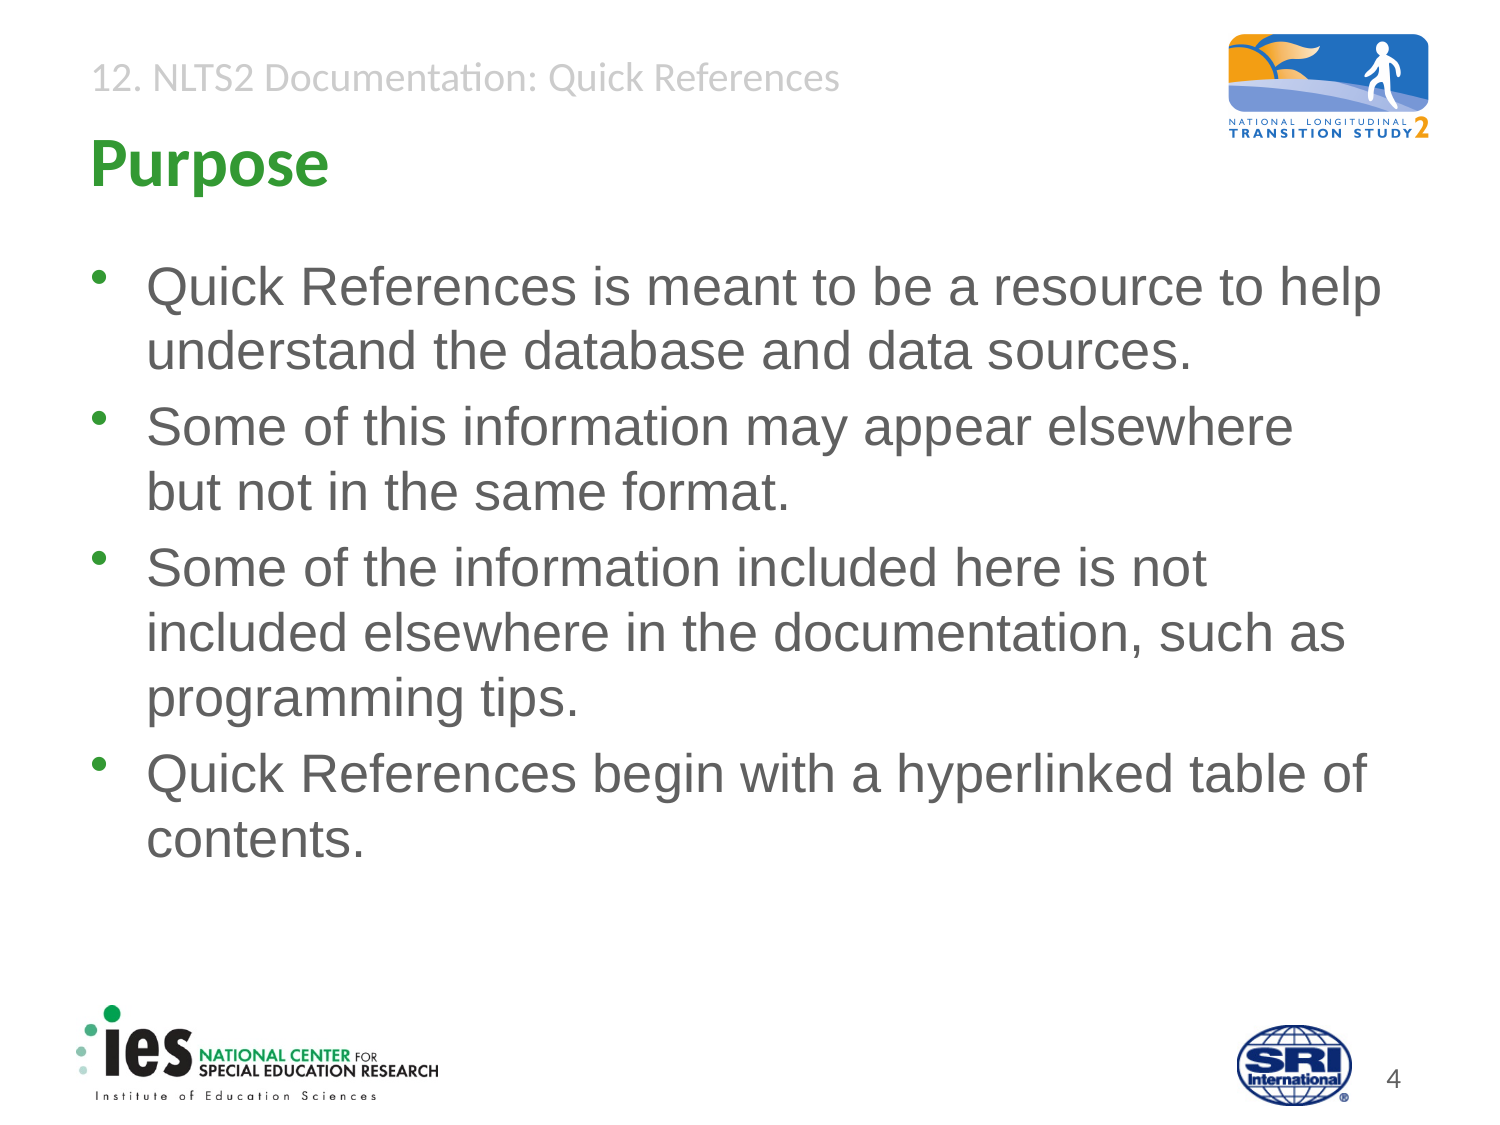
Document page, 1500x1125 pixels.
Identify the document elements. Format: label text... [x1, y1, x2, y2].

picture [76, 1005, 438, 1100]
list Quick References is meant to be a resource to help understand the database and data sources. Some of this information may appear elsewhere but not in the same format. Some of the information included here is not included elsewhere in the documentation, such as programming tips. Quick References begin with a hyperlinked table of contents. [74, 243, 1426, 987]
picture [1237, 1025, 1352, 1106]
title Purpose [74, 90, 1426, 226]
slide_number 3 [1312, 1051, 1417, 1125]
